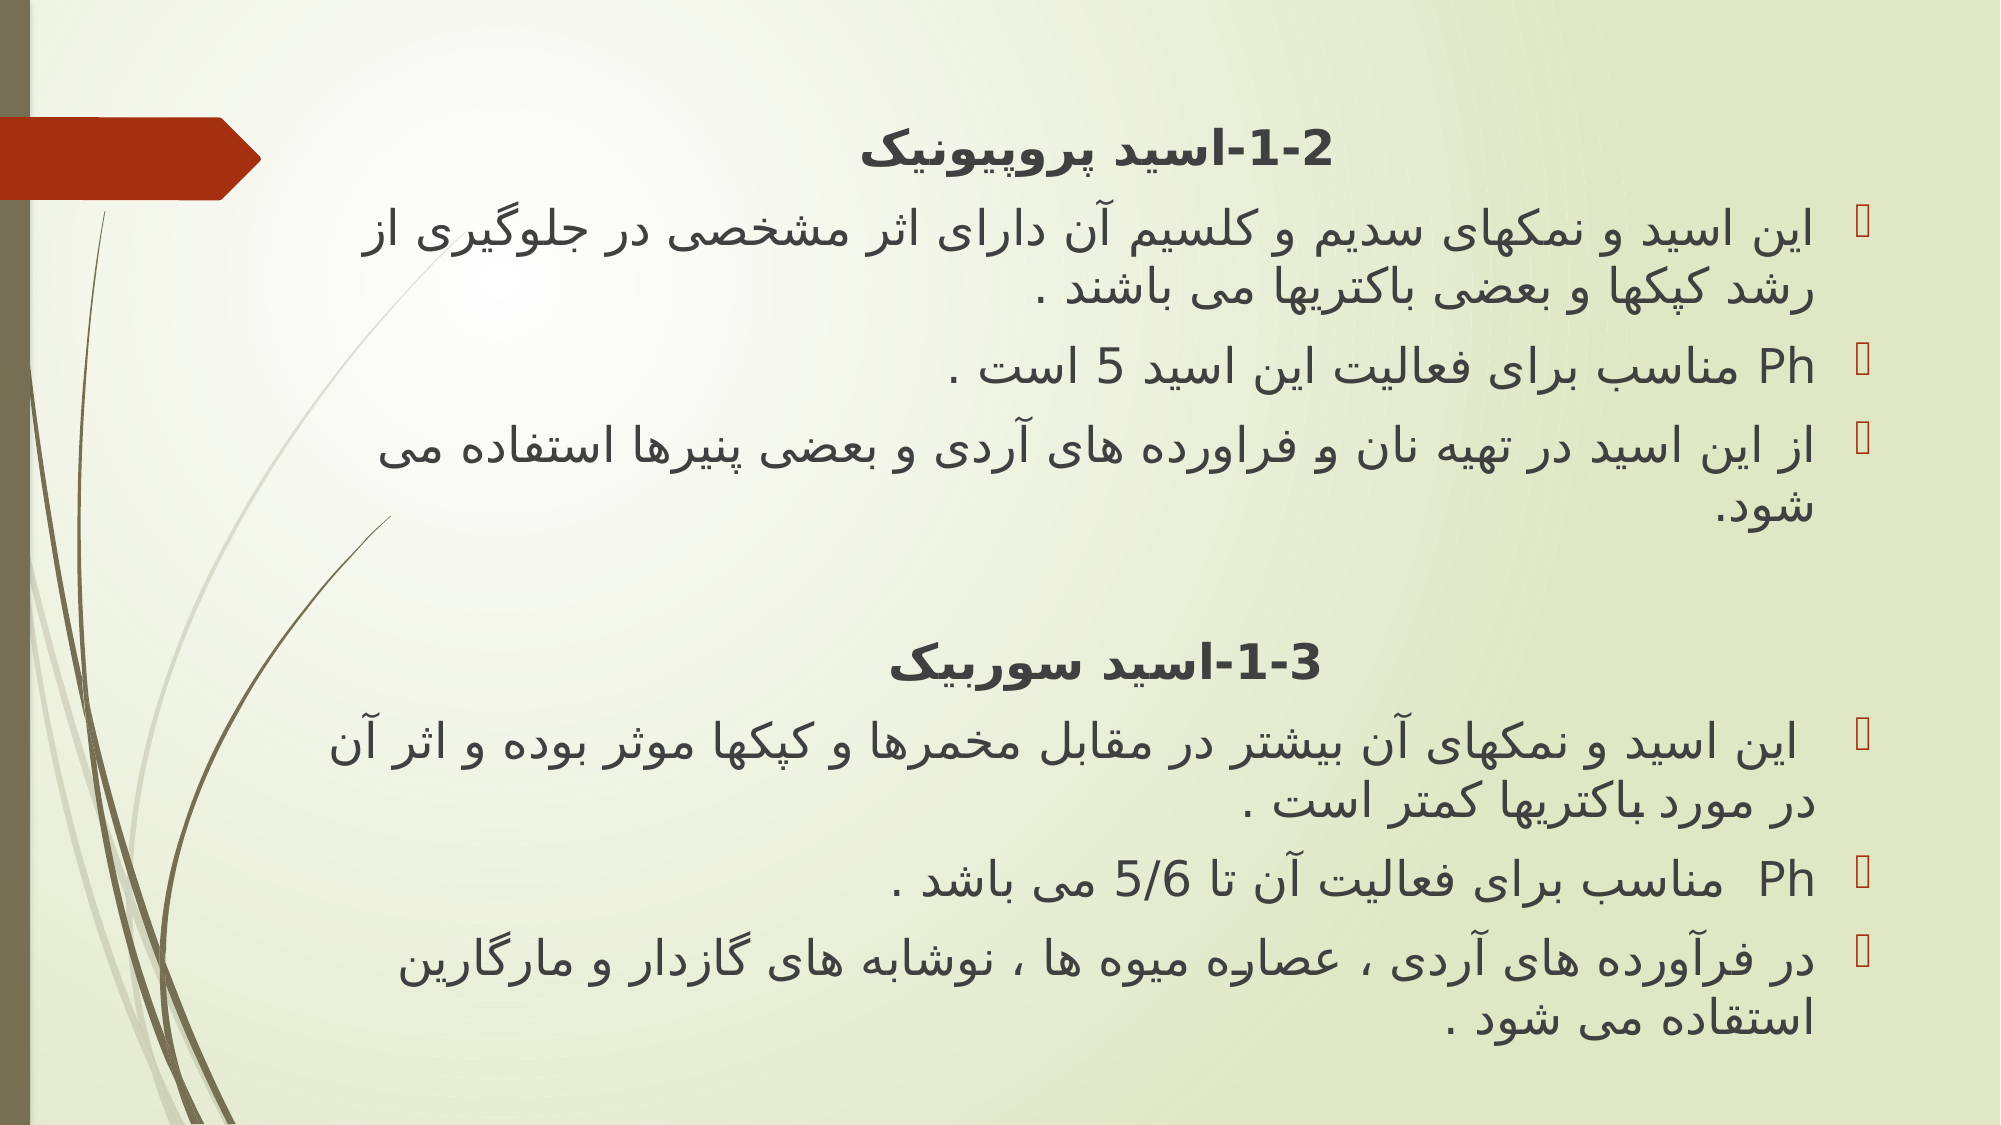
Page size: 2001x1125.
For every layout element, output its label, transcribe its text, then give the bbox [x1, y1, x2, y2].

list 1-2-اسید پروپیونیک این اسید و نمکهای سدیم و کلسیم آن دارای اثر مشخصی در جلوگیری از رشد کپکها و بعضی باکتریها می باشند . Ph مناسب برای فعالیت این اسید 5 است . از این اسید در تهیه نان و فراورده های آردی و بعضی پنیرها استفاده می شود. 1-3-اسید سوربیک این اسید و نمکهای آن بیشتر در مقابل مخمرها و کپکها موثر بوده و اثر آن در مورد باکتریها کمتر است . Ph مناسب برای فعالیت آن تا 5/6 می باشد . در فرآورده های آردی ، عصاره میوه ها ، نوشابه های گازدار و مارگارین استقاده می شود . [308, 109, 1888, 1053]
